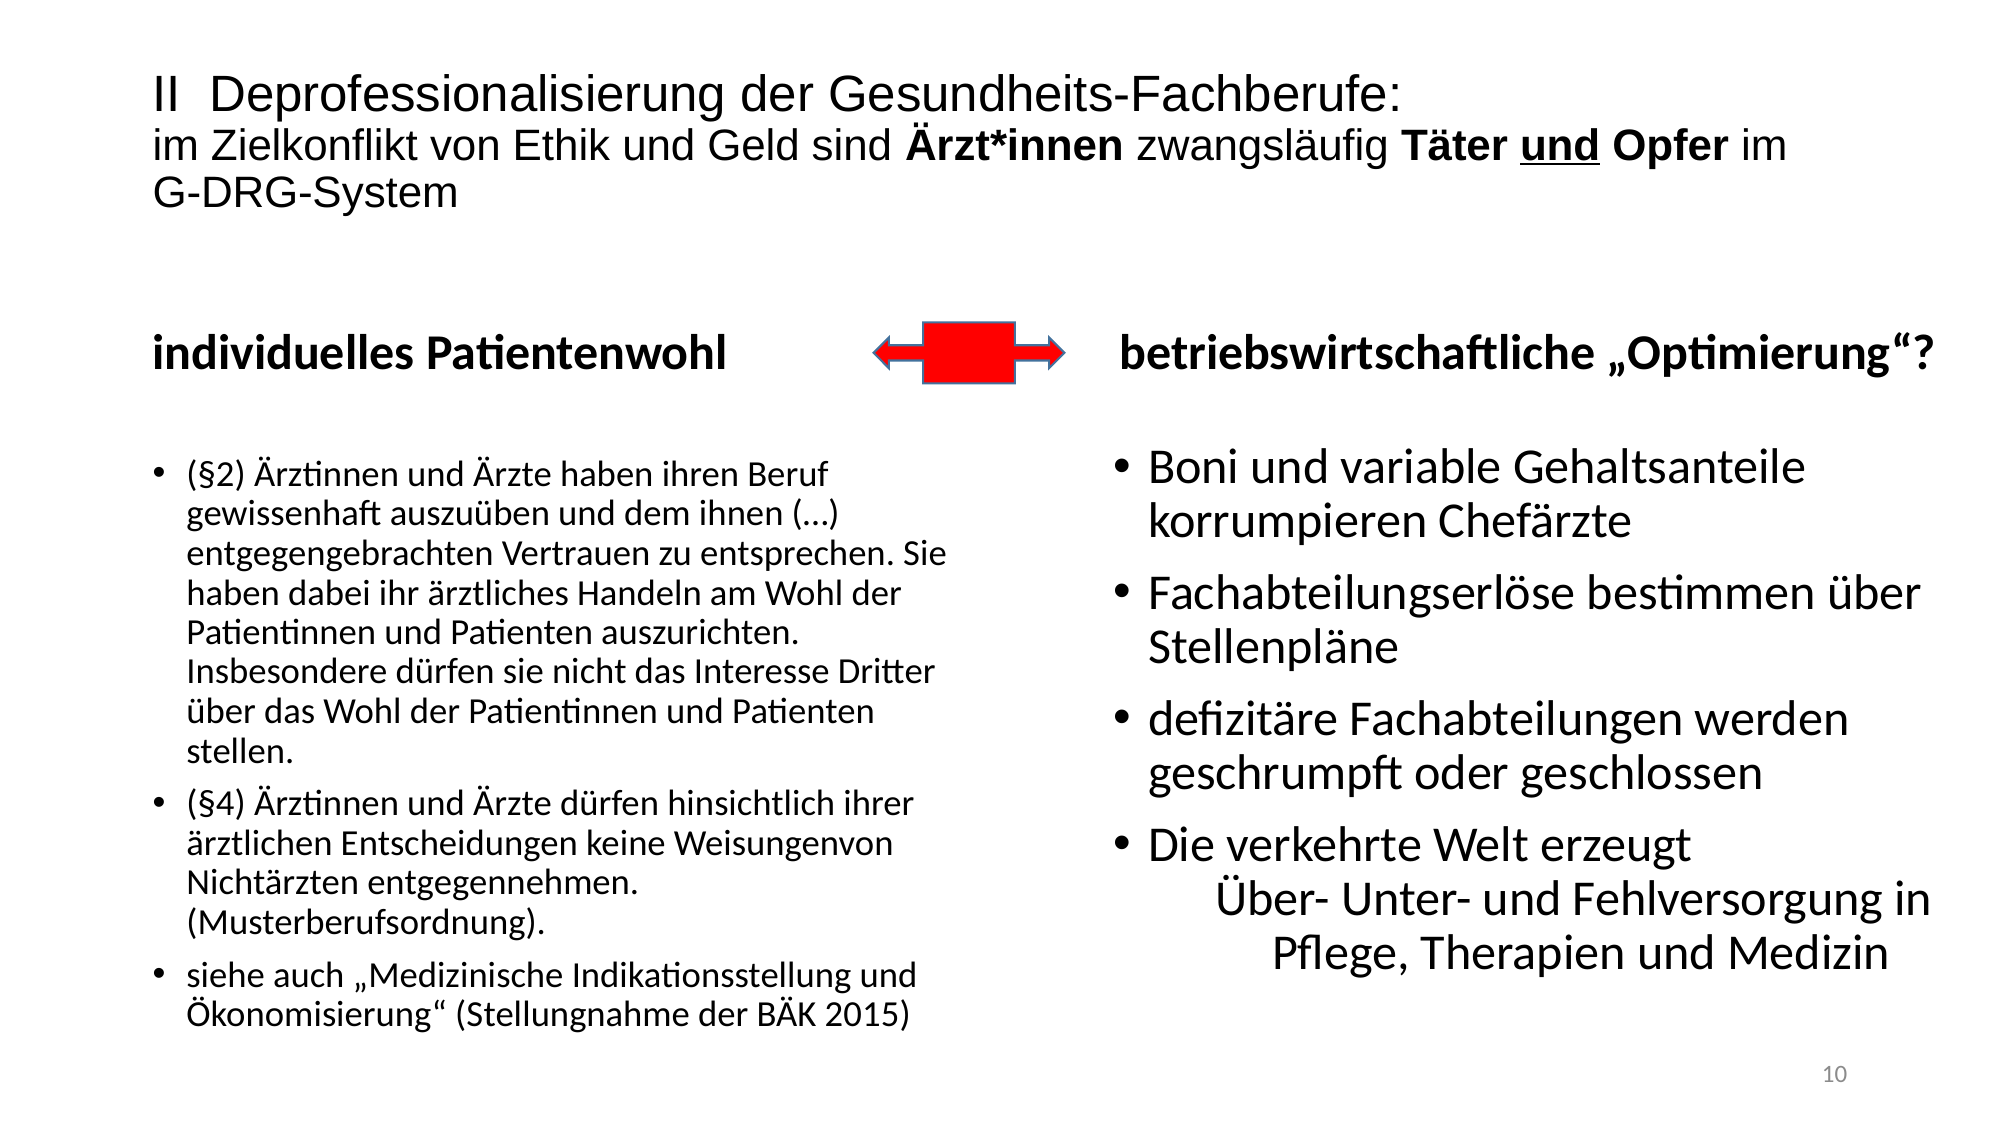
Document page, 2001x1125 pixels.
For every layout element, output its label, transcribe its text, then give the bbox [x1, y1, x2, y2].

title II Deprofessionalisierung der Gesundheits-Fachberufe: im Zielkonflikt von Ethik und Geld sind Ärzt*innen zwangsläufig Täter und Opfer im G-DRG-System [137, 59, 1863, 278]
list (§2) Ärztinnen und Ärzte haben ihren Beruf gewissenhaft auszuüben und dem ihnen (…) entgegengebrachten Vertrauen zu entsprechen. Sie haben dabei ihr ärztliches Handeln am Wohl der Patientinnen und Patienten auszurichten. Insbesondere dürfen sie nicht das Interesse Dritter über das Wohl der Patientinnen und Patienten stellen. (§4) Ärztinnen und Ärzte dürfen hinsichtlich ihrer ärztlichen Entscheidungen keine Weisungenvon Nichtärzten entgegennehmen. (Musterberufsordnung). siehe auch „Medizinische Indikationsstellung und Ökonomisierung“ (Stellungnahme der BÄK 2015) [137, 447, 984, 1052]
slide_number 10 [1412, 1042, 1863, 1103]
list Boni und variable Gehaltsanteile korrumpieren Chefärzte Fachabteilungserlöse bestimmen über Stellenpläne defizitäre Fachabteilungen werden geschrumpft oder geschlossen Die verkehrte Welt erzeugt Über- Unter- und Fehlversorgung in Pflege, Therapien und Medizin [1098, 433, 1949, 1038]
list betriebswirtschaftliche „Optimierung“? [1070, 253, 2000, 389]
text_box [872, 321, 1066, 385]
list individuelles Patientenwohl [137, 253, 984, 389]
